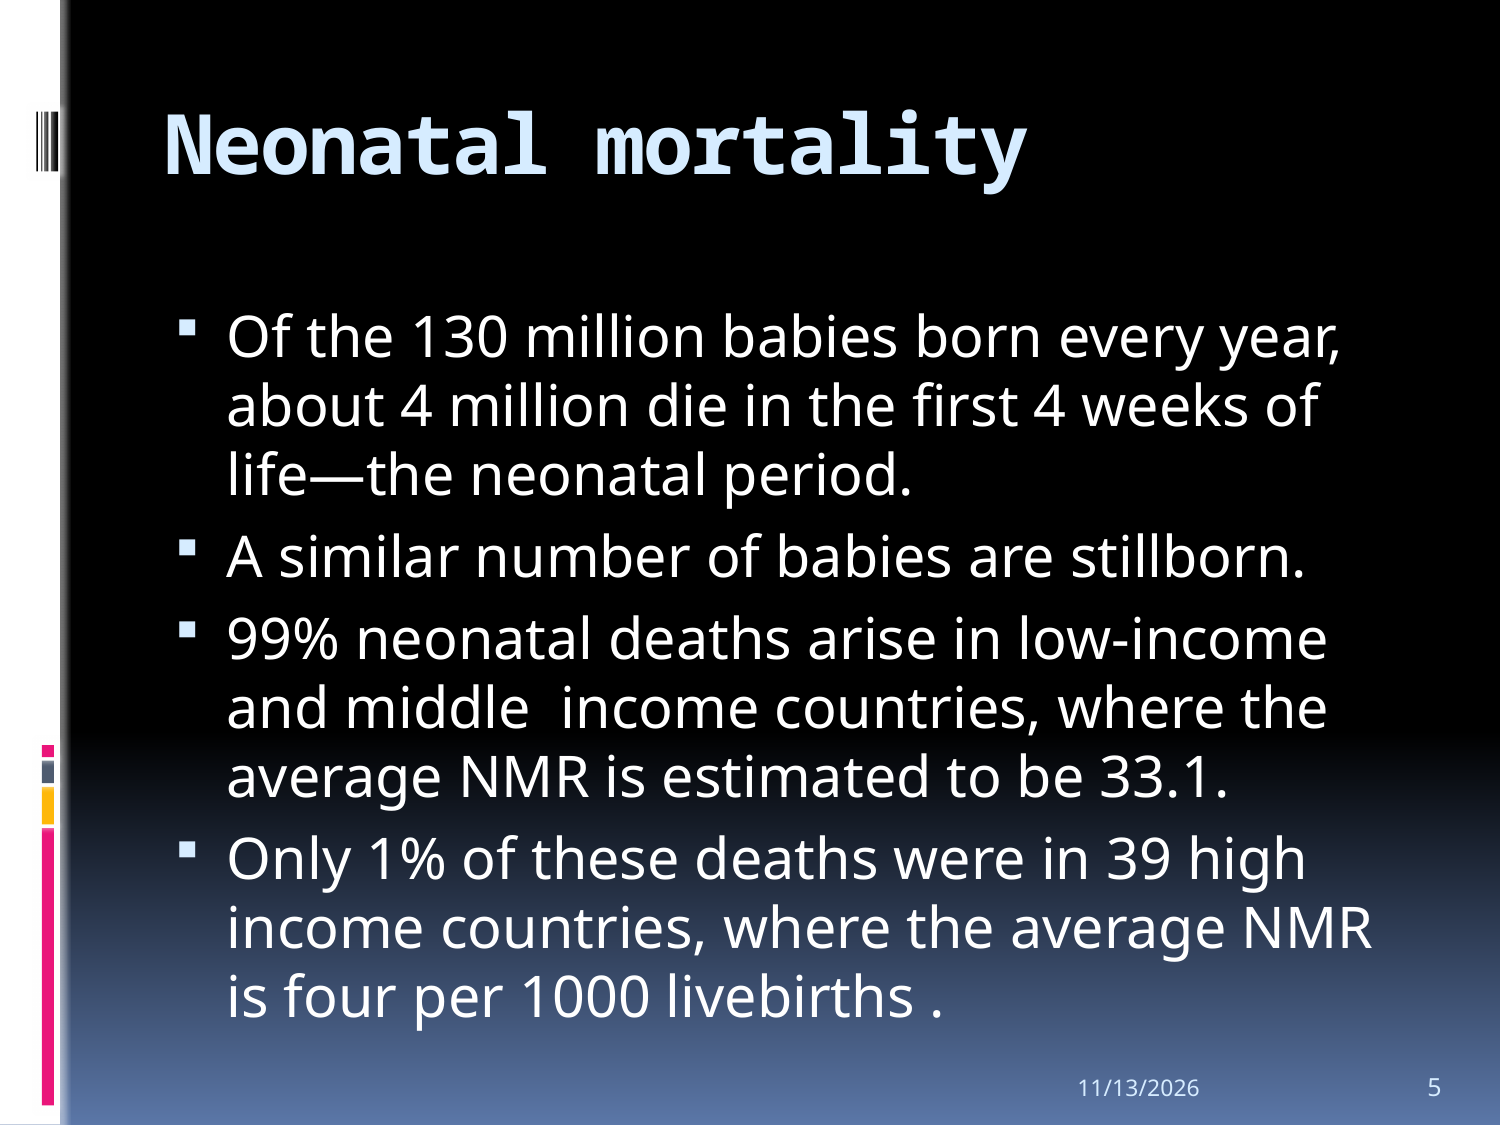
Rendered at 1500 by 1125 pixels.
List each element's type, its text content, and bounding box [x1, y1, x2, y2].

slide_number 5 [1412, 1052, 1488, 1113]
list Of the 130 million babies born every year, about 4 million die in the first 4 weeks of life—the neonatal period. A similar number of babies are stillborn. 99% neonatal deaths arise in low-income and middle income countries, where the average NMR is estimated to be 33.1. Only 1% of these deaths were in 39 high income countries, where the average NMR is four per 1000 livebirths . [150, 292, 1425, 1043]
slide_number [1062, 1052, 1412, 1113]
title Neonatal mortality [150, 83, 1425, 234]
